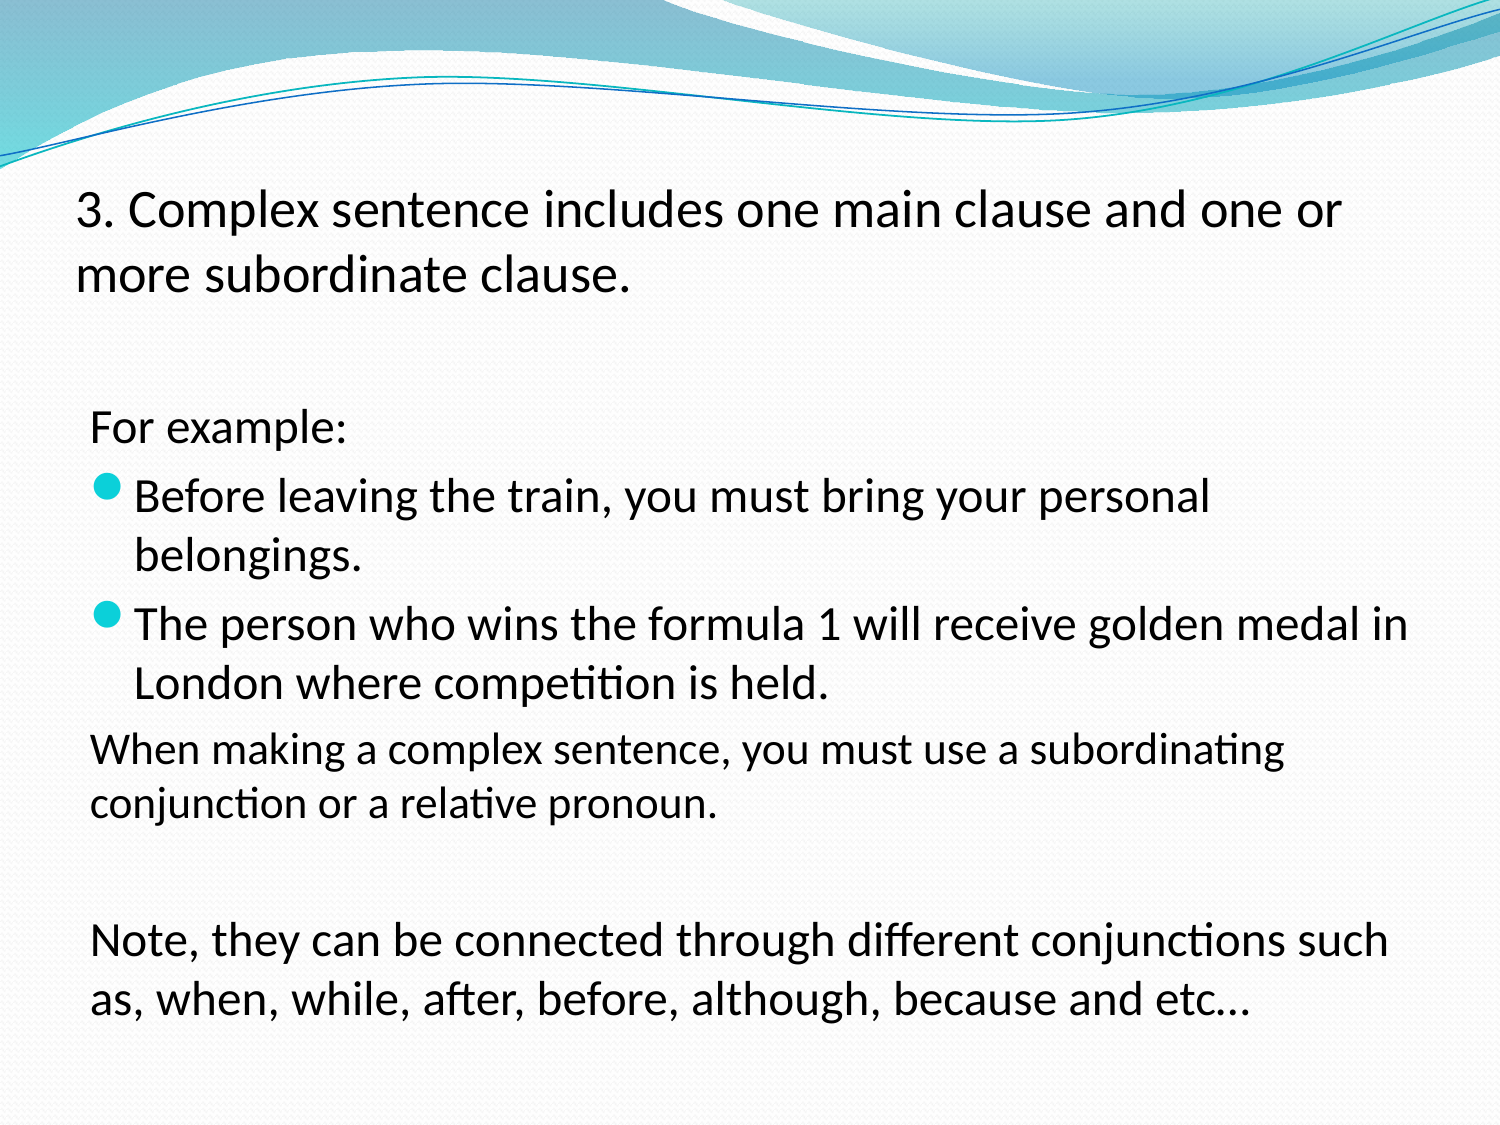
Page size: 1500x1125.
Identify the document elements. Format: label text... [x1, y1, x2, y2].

list For example: Before leaving the train, you must bring your personal belongings. The person who wins the formula 1 will receive golden medal in London where competition is held. When making a complex sentence, you must use a subordinating conjunction or a relative pronoun. Note, they can be connected through different conjunctions such as, when, while, after, before, although, because and etc… [75, 317, 1425, 1038]
title 3. Complex sentence includes one main clause and one or more subordinate clause. [75, 115, 1425, 303]
